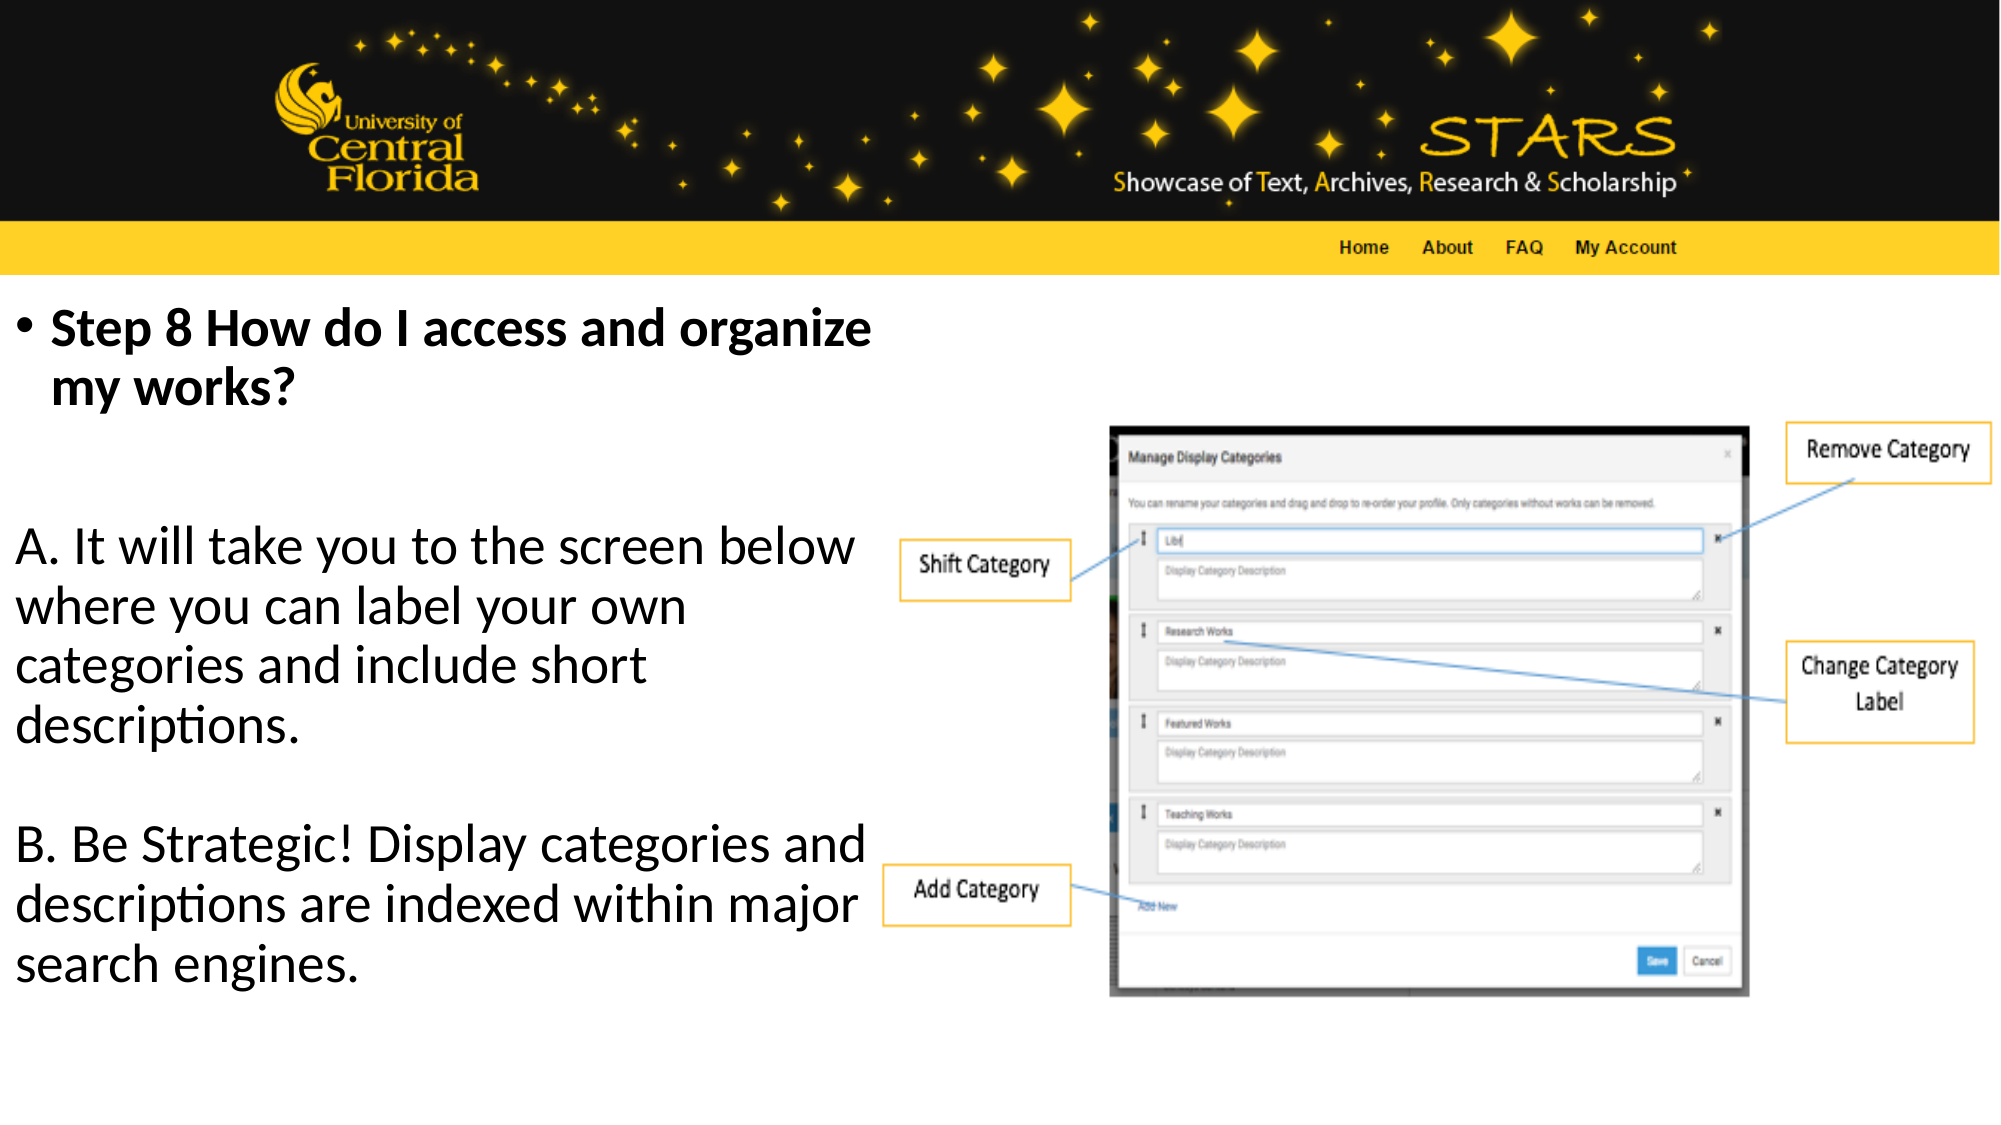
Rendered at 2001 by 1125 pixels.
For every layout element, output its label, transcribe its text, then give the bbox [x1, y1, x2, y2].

picture [879, 413, 2000, 1011]
picture [0, 0, 2000, 275]
list Step 8 How do I access and organize my works? A. It will take you to the screen below where you can label your own categories and include short descriptions. B. Be Strategic! Display categories and descriptions are indexed within major search engines. [0, 290, 918, 1005]
